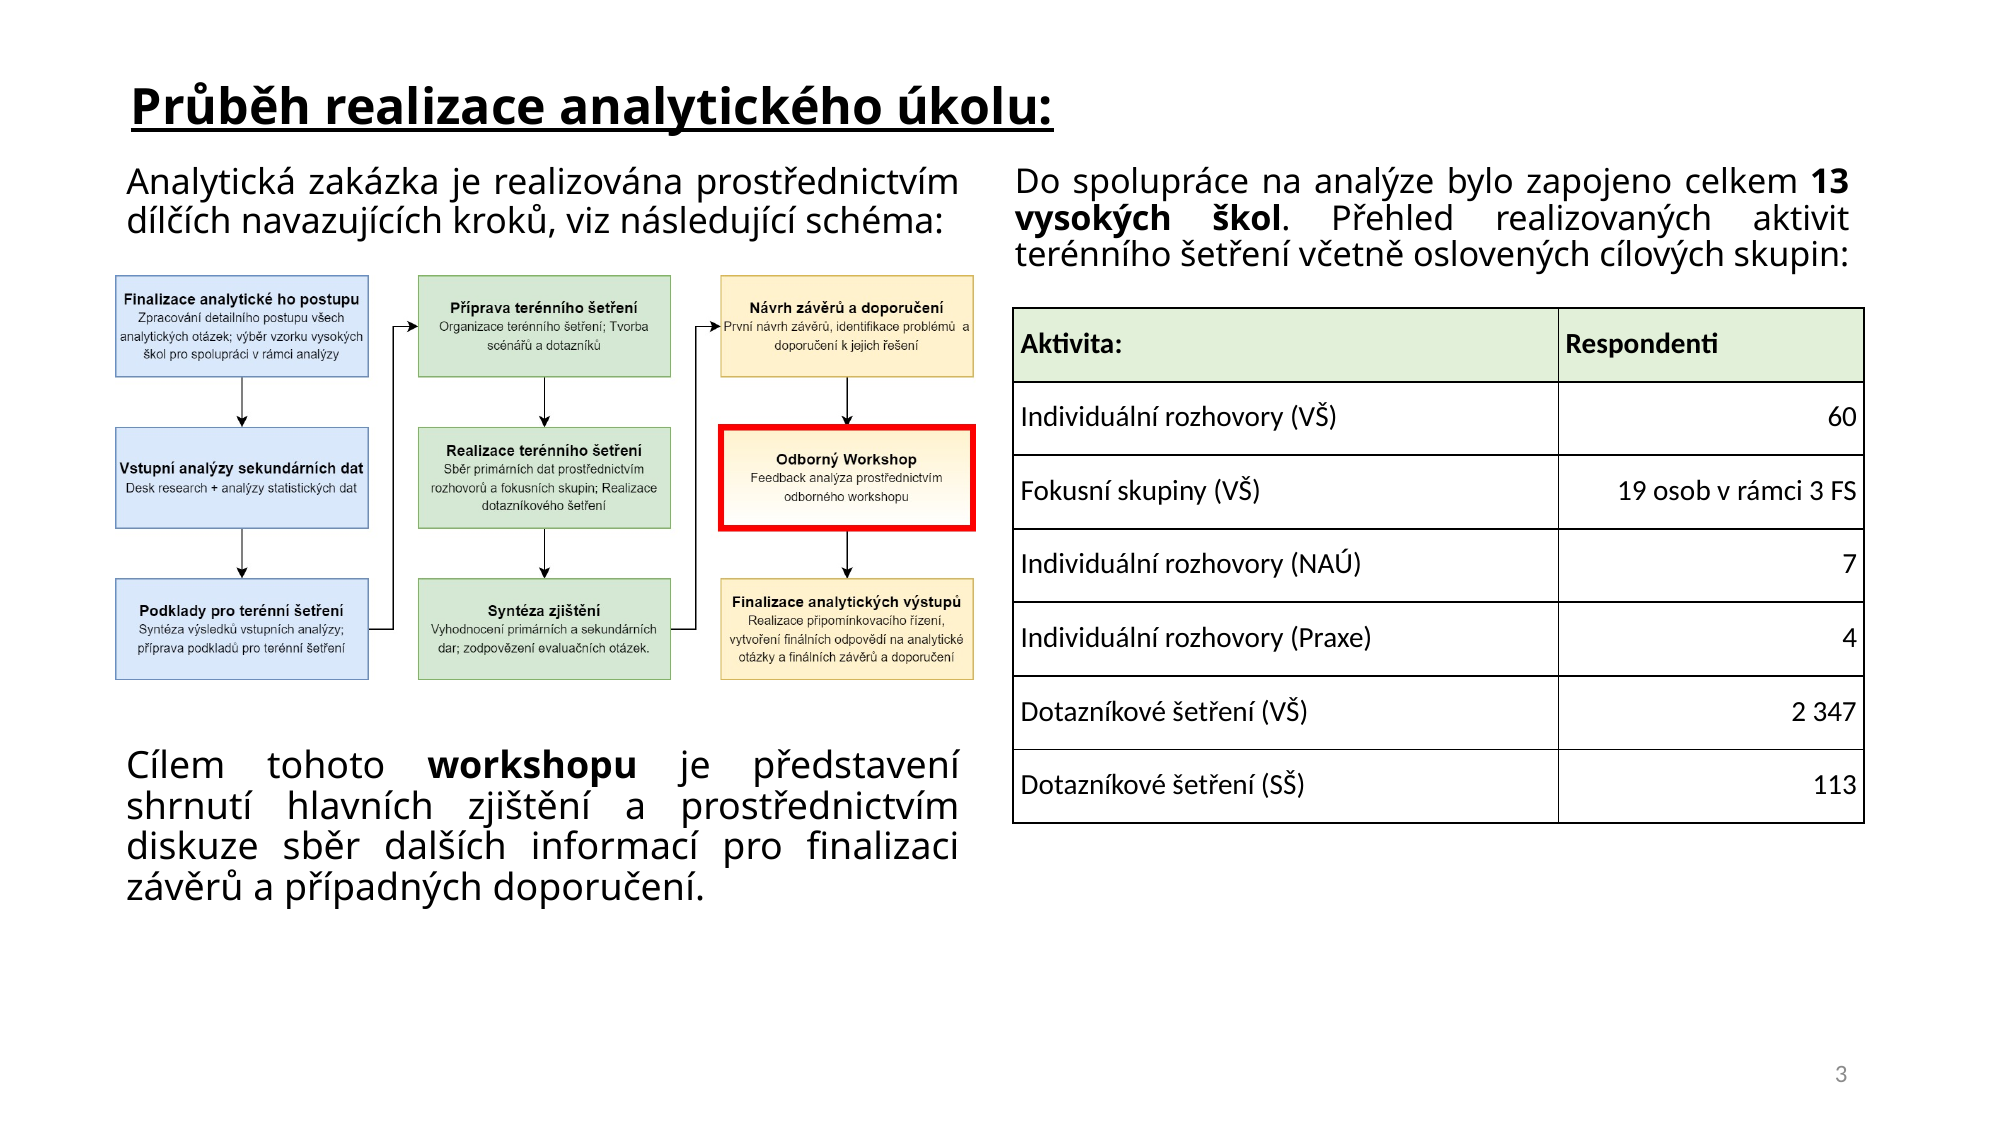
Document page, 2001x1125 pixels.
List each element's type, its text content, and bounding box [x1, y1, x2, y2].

table_cell Individuální rozhovory (VŠ) [1014, 383, 1558, 454]
title Průběh realizace analytického úkolu: [115, 59, 1841, 157]
table_cell Individuální rozhovory (Praxe) [1014, 603, 1558, 675]
table_cell 113 [1559, 750, 1863, 822]
table_cell Dotazníkové šetření (SŠ) [1014, 750, 1558, 822]
text_box Analytická zakázka je realizována prostřednictvím dílčích navazujících kroků, viz následující schéma: [111, 156, 976, 253]
text_box Cílem tohoto workshopu je představení shrnutí hlavních zjištění a prostřednictvím diskuze sběr dalších informací pro finalizaci závěrů a případných doporučení. [110, 738, 976, 998]
table_cell 19 osob v rámci 3 FS [1559, 456, 1863, 528]
table_cell 60 [1559, 383, 1863, 454]
table_cell Individuální rozhovory (NAÚ) [1014, 530, 1558, 601]
text_box Do spolupráce na analýze bylo zapojeno celkem 13 vysokých škol. Přehled realizovaných aktivit terénního šetření včetně oslovených cílových skupin: [999, 156, 1865, 309]
table_cell 7 [1559, 530, 1863, 601]
picture [115, 275, 976, 680]
table_cell 4 [1559, 603, 1863, 675]
slide_number 3 [1412, 1042, 1863, 1103]
table_cell Fokusní skupiny (VŠ) [1014, 456, 1558, 528]
table_cell 2 347 [1559, 677, 1863, 749]
table_header Respondenti [1559, 309, 1863, 381]
table_header Aktivita: [1014, 309, 1558, 381]
table_cell Dotazníkové šetření (VŠ) [1014, 677, 1558, 749]
